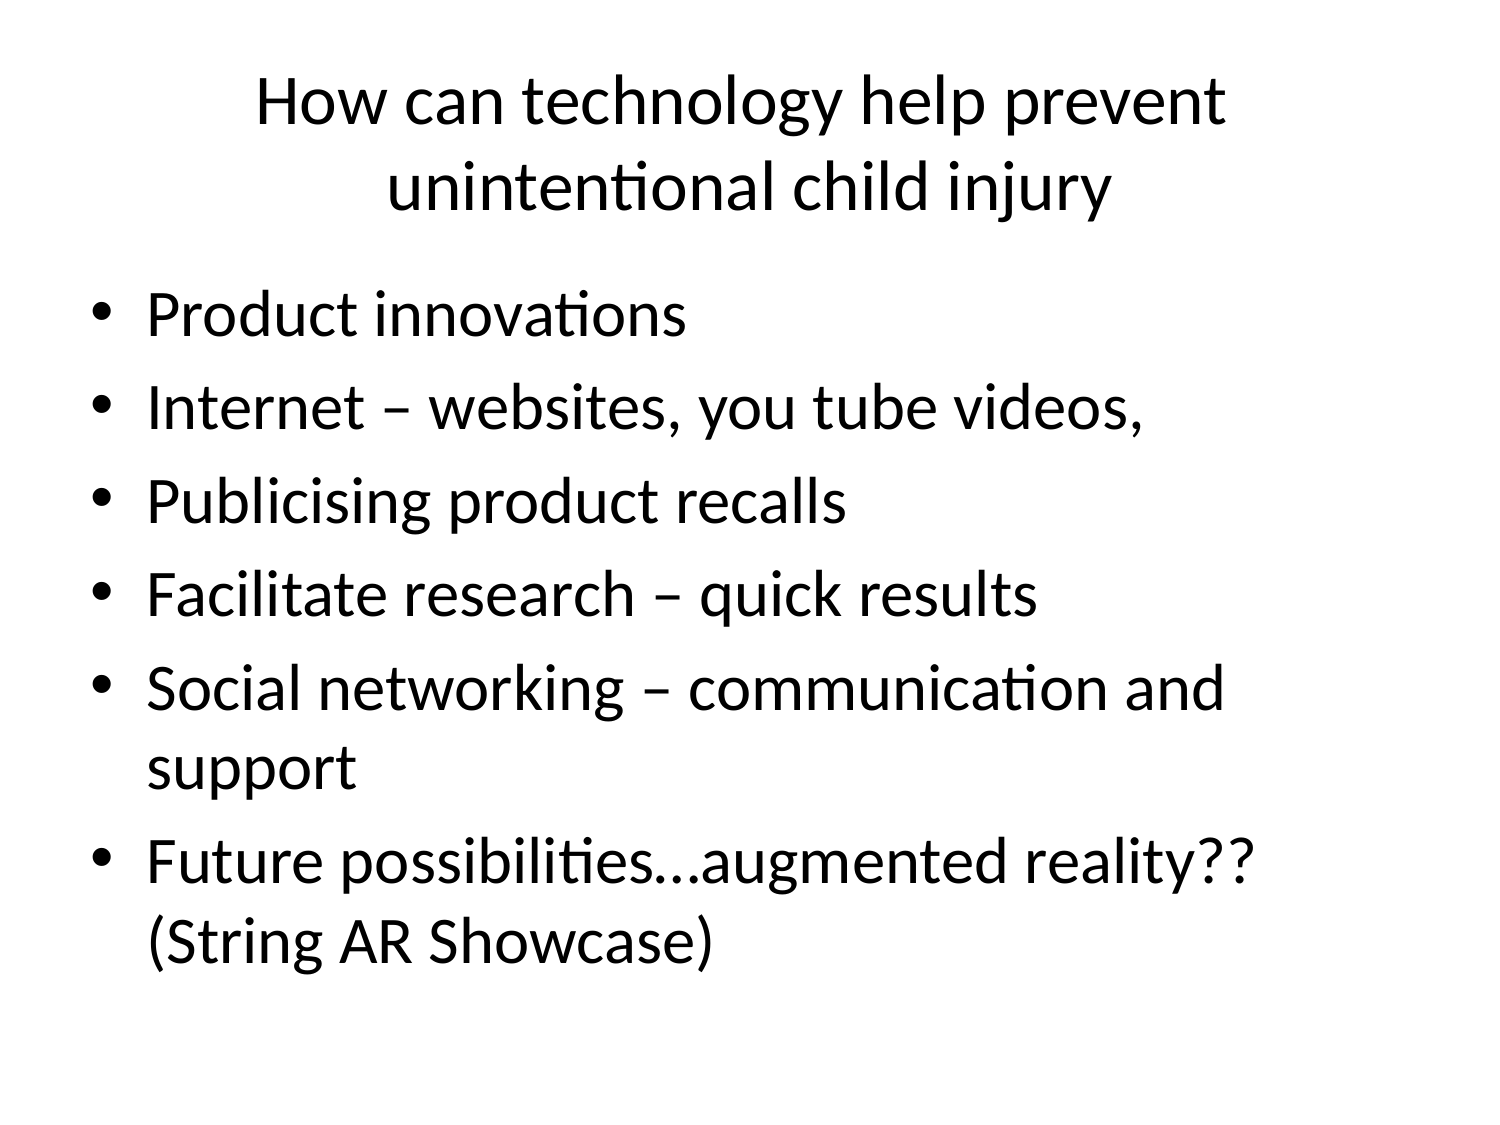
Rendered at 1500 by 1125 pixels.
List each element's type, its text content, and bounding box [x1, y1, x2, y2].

title How can technology help prevent unintentional child injury [75, 45, 1425, 233]
list Product innovations Internet – websites, you tube videos, Publicising product recalls Facilitate research – quick results Social networking – communication and support Future possibilities…augmented reality?? (String AR Showcase) [75, 262, 1425, 1005]
